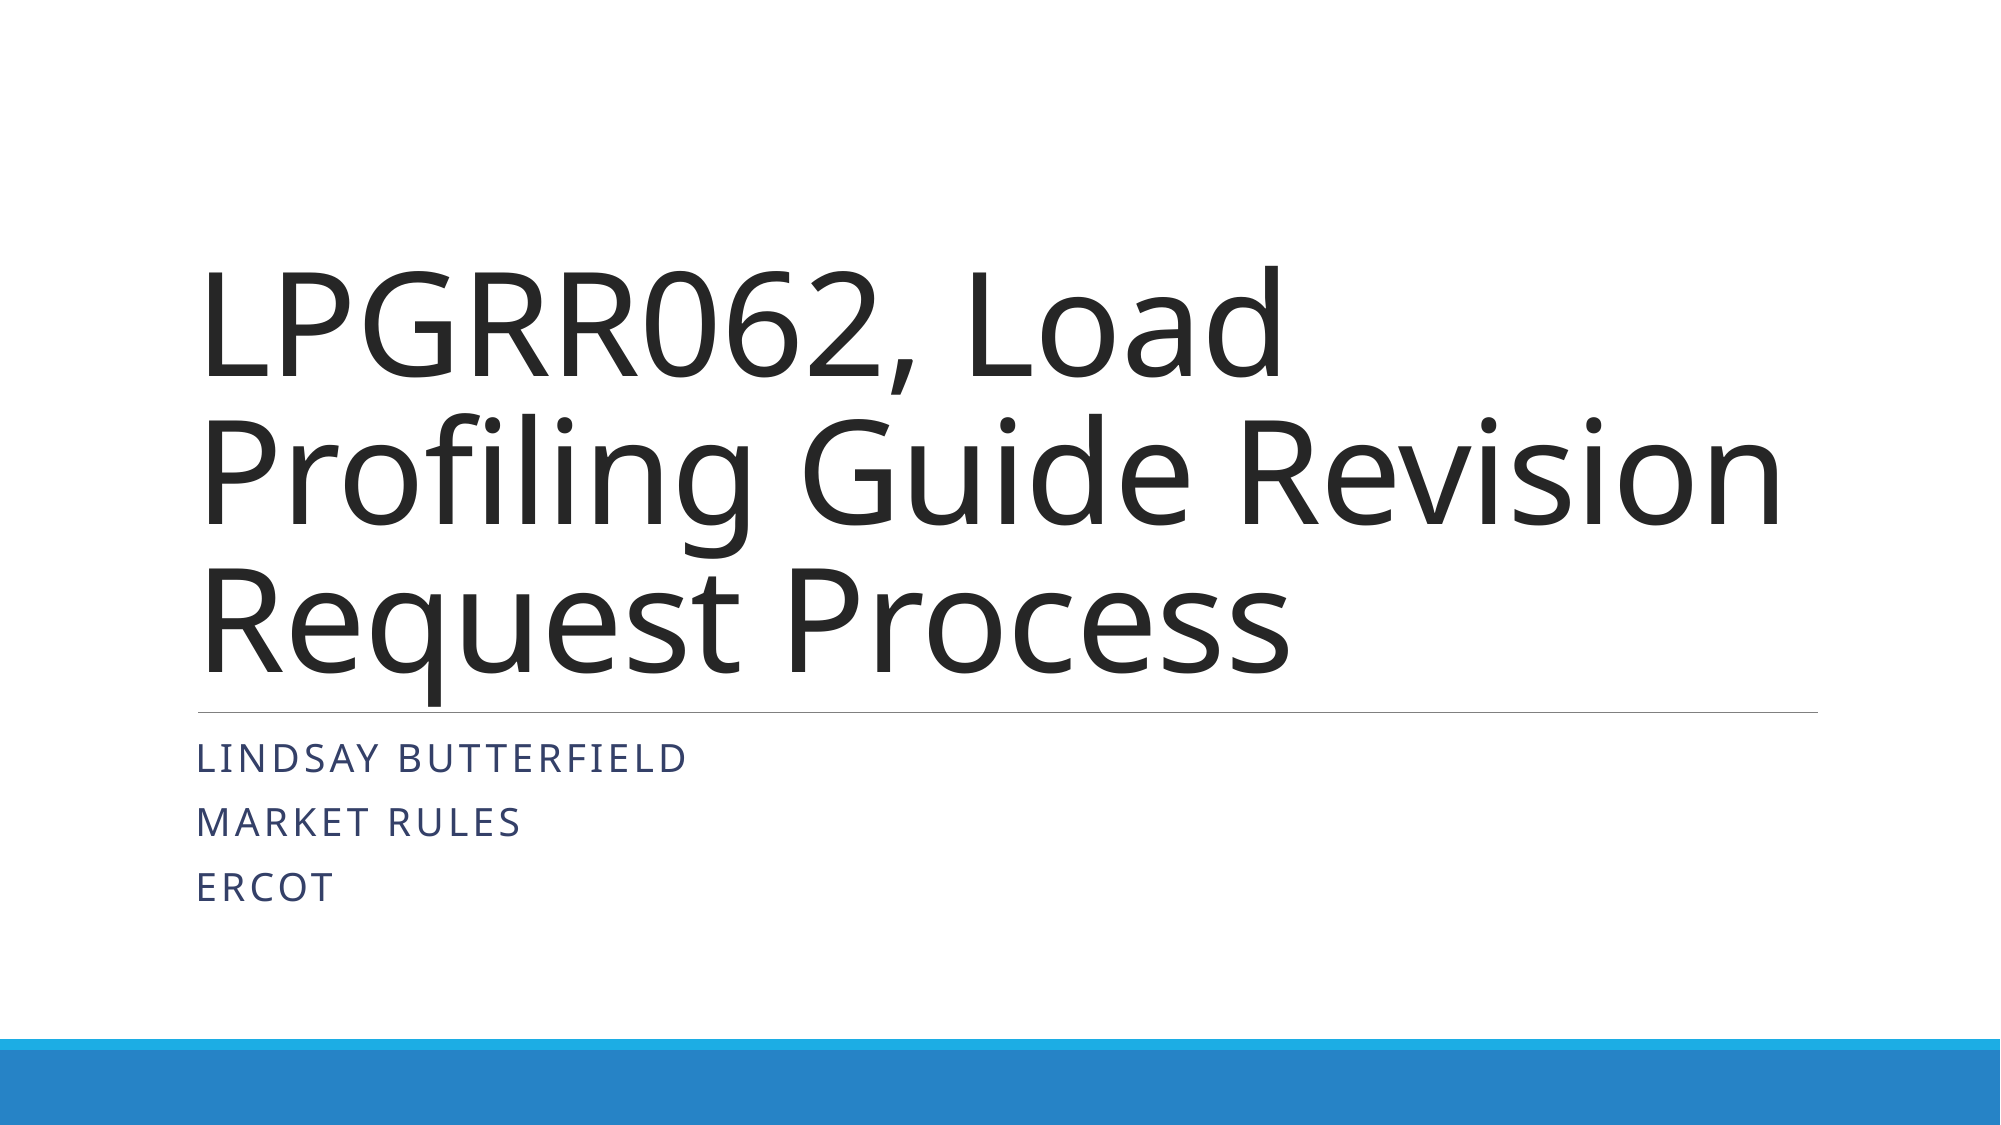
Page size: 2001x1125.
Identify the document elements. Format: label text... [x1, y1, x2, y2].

subtitle Lindsay Butterfield Market Rules ERCOT [180, 730, 1831, 919]
title LPGRR062, Load Profiling Guide Revision Request Process [180, 124, 1830, 710]
